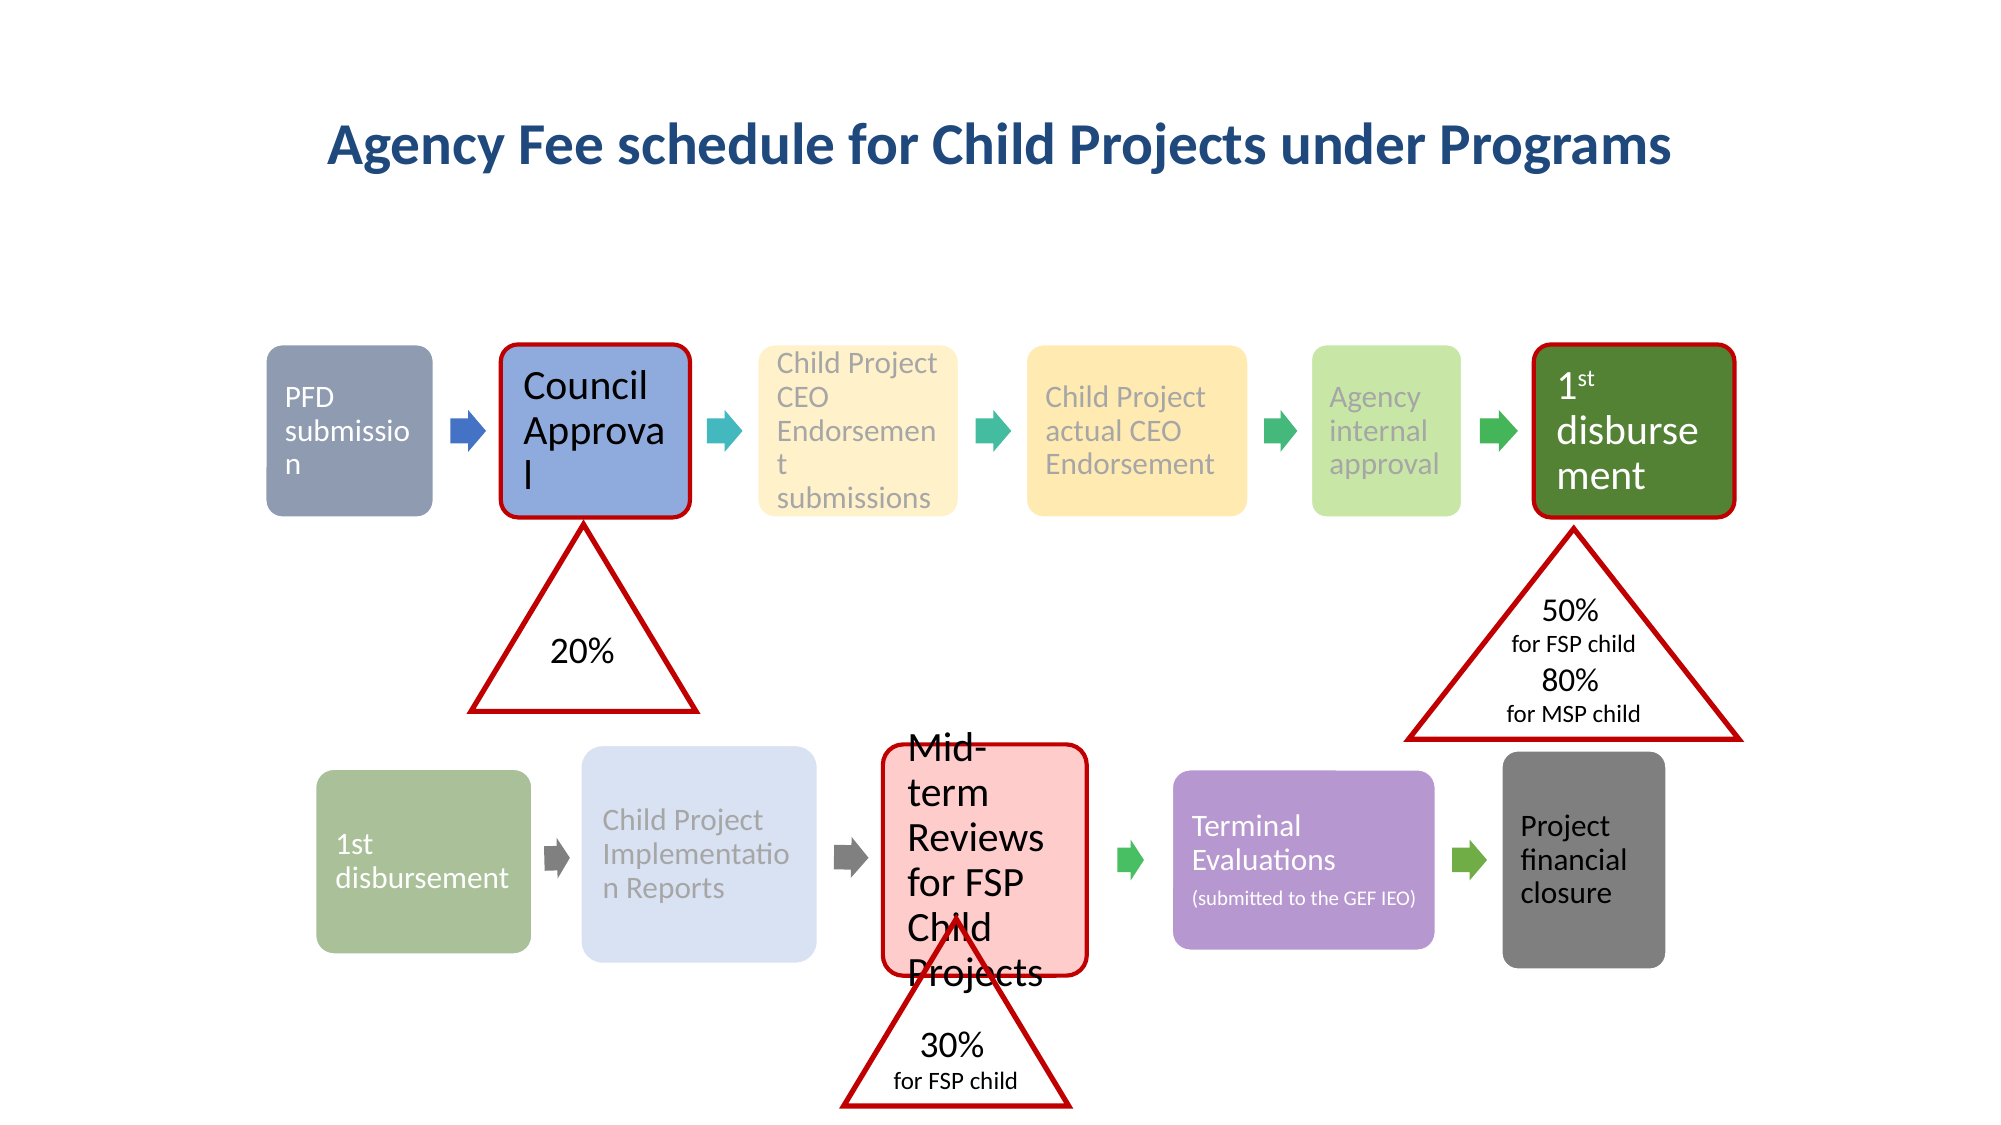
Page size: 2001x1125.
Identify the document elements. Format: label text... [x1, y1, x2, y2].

text_box [841, 1056, 1071, 1107]
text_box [264, 337, 1736, 525]
text_box 20% [535, 618, 632, 679]
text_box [315, 745, 1668, 975]
title Agency Fee schedule for Child Projects under Programs [312, 79, 1713, 210]
text_box [899, 975, 1014, 1012]
text_box [469, 525, 698, 713]
text_box [1406, 686, 1742, 741]
text_box [1532, 526, 1616, 580]
text_box 50% for FSP child 80% for MSP child [1448, 580, 1699, 735]
text_box 30% for FSP child [872, 1012, 1040, 1103]
